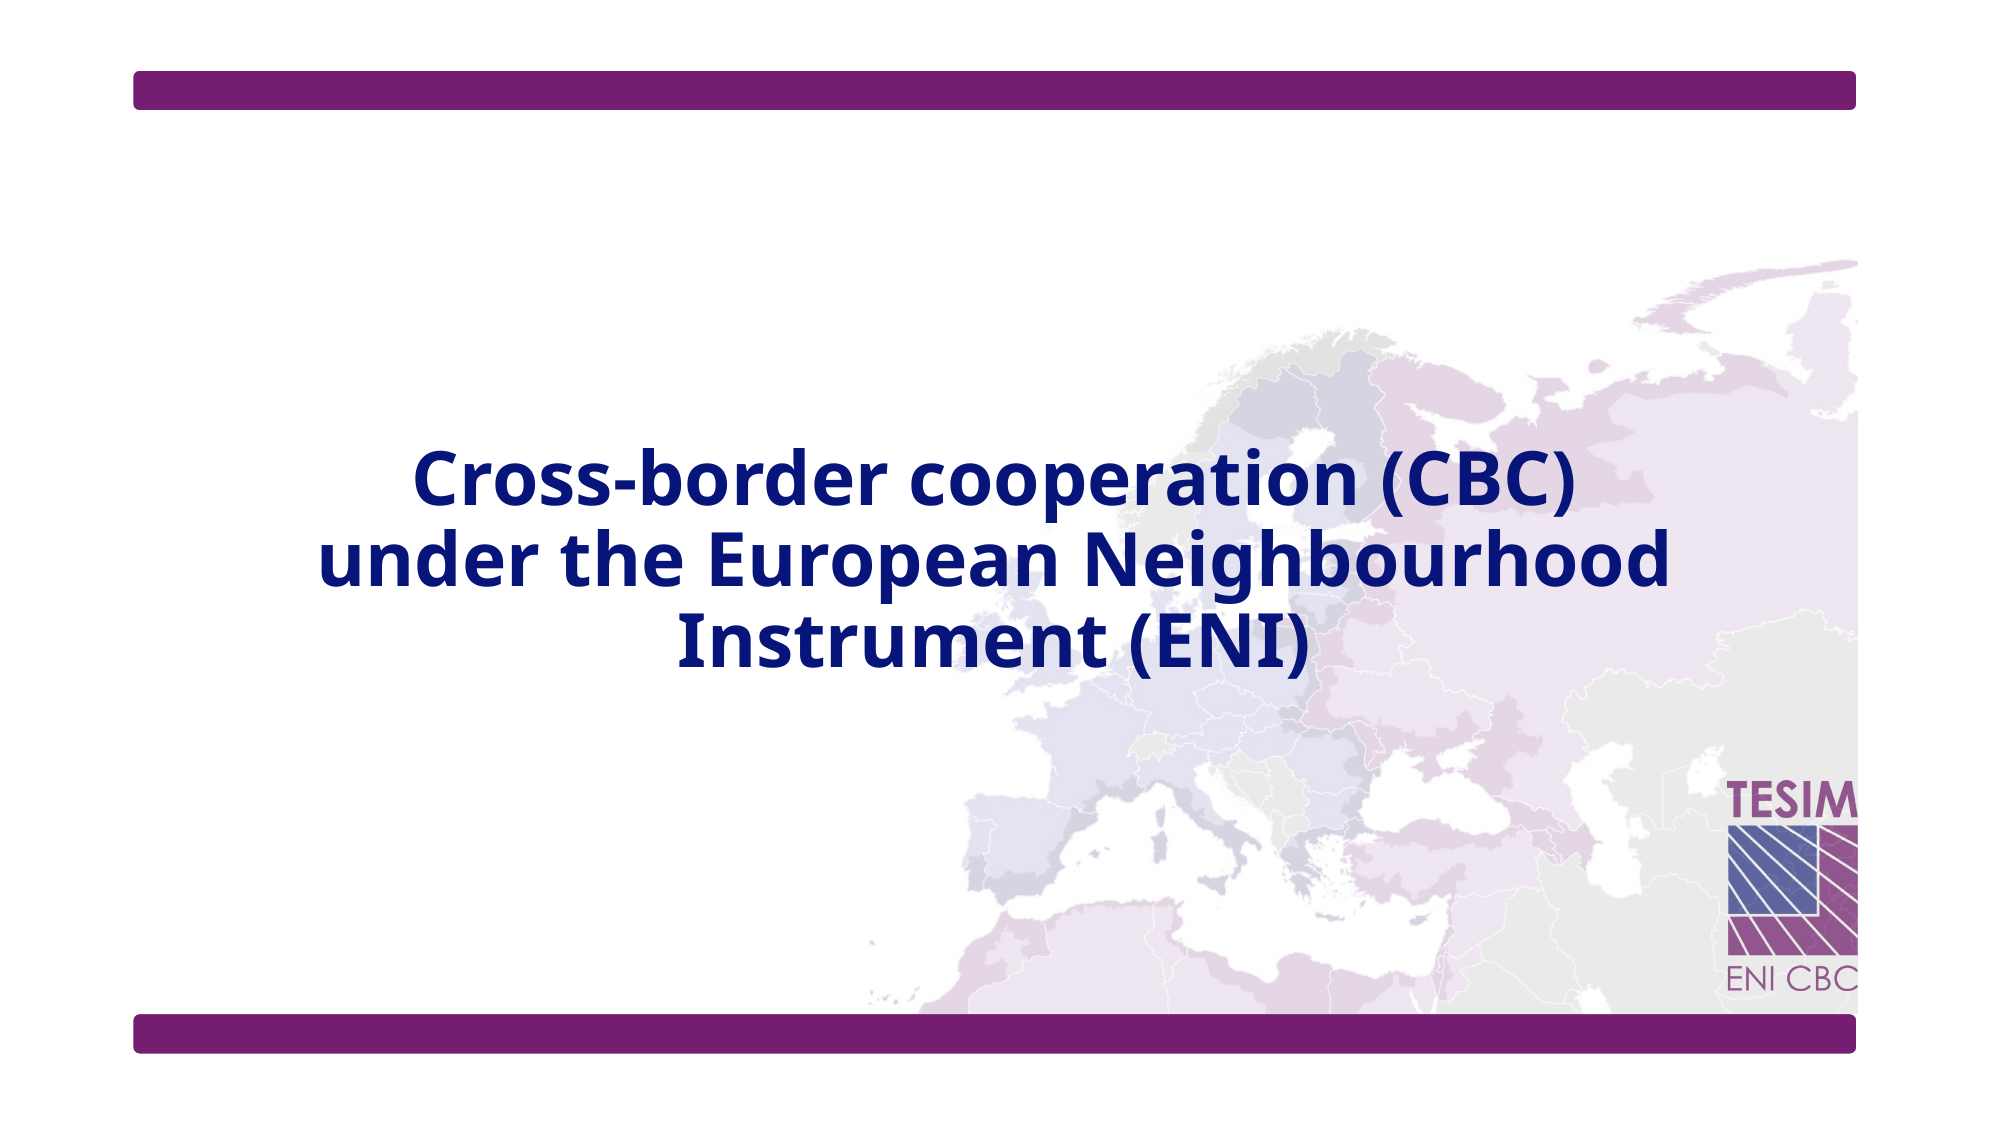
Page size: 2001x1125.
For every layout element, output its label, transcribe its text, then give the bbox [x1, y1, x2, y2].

picture [1727, 780, 1858, 991]
title Cross-border cooperation (CBC) under the European Neighbourhood Instrument (ENI) [244, 366, 1745, 758]
